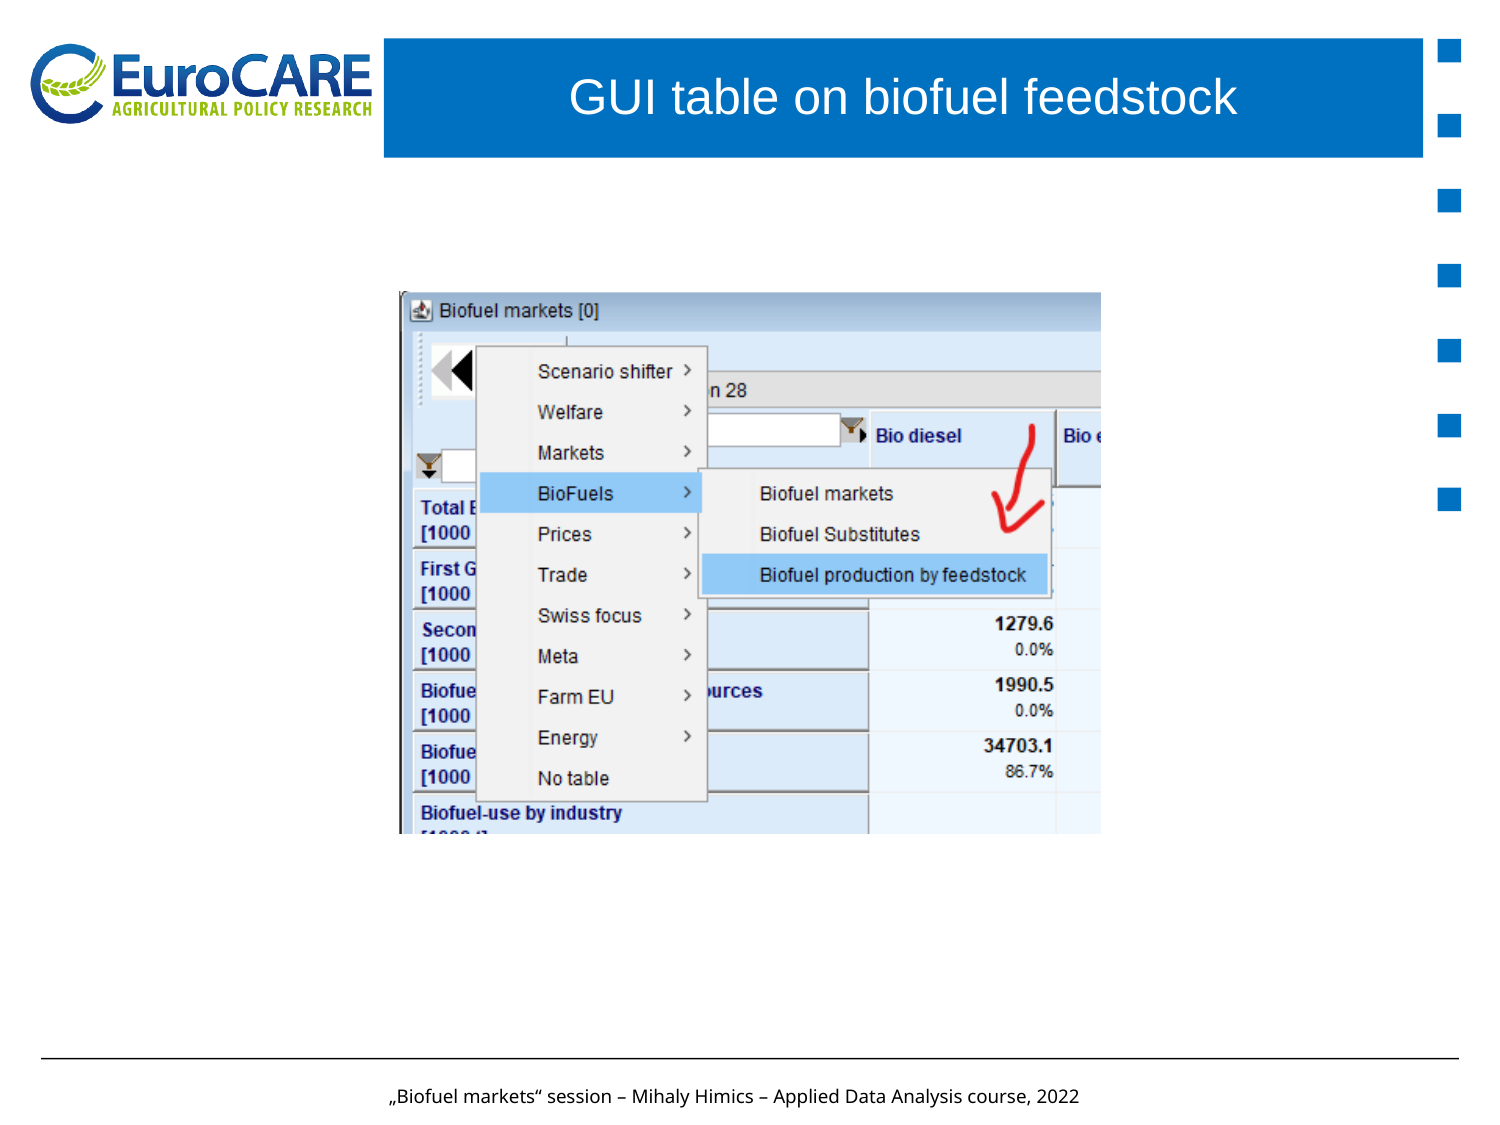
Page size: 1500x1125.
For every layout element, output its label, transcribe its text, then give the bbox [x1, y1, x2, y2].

picture [30, 43, 372, 124]
picture [398, 291, 1101, 834]
title GUI table on biofuel feedstock [383, 38, 1424, 158]
footer „Biofuel markets“ session – Mihaly Himics – Applied Data Analysis course, 2022 [24, 1071, 1444, 1108]
